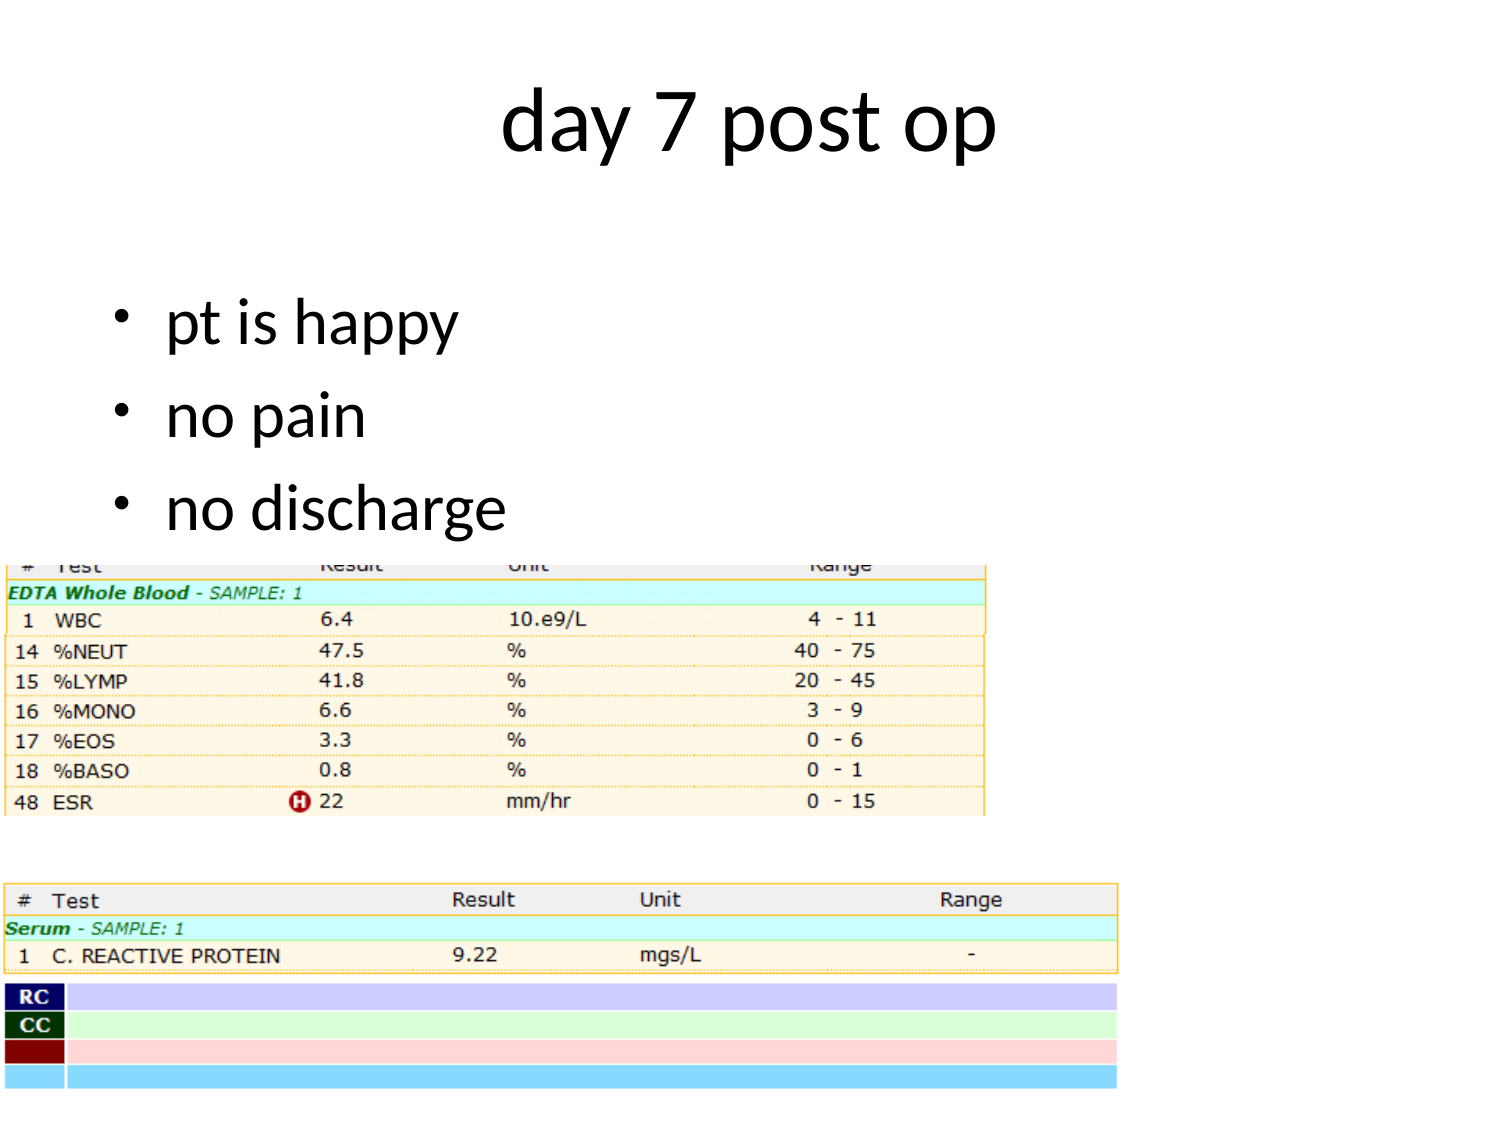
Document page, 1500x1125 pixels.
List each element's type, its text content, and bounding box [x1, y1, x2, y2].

text_box [0, 877, 1125, 1092]
text_box [0, 565, 993, 816]
title day 7 post op [75, 45, 1425, 233]
list pt is happy no pain no discharge swelling is much less [75, 262, 1425, 1005]
